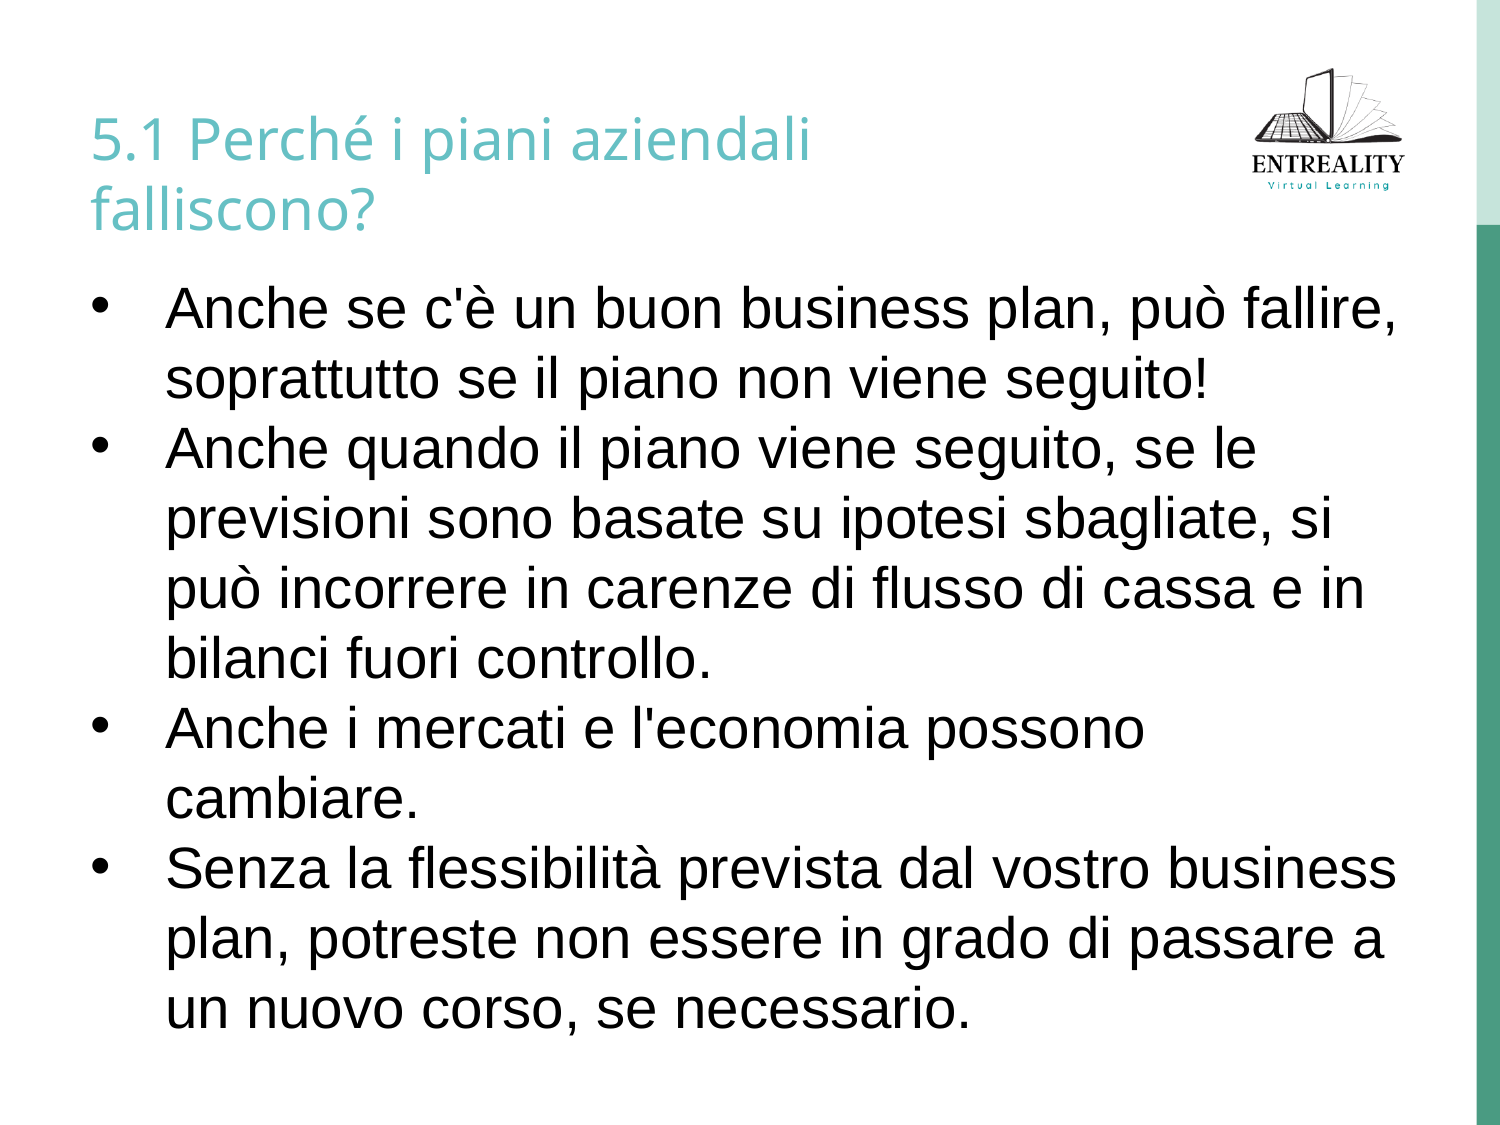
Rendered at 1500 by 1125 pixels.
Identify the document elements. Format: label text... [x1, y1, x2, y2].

title 5.1 Perché i piani aziendali falliscono? [75, 25, 1025, 250]
text_box Anche se c'è un buon business plan, può fallire, soprattutto se il piano non viene seguito! Anche quando il piano viene seguito, se le previsioni sono basate su ipotesi sbagliate, si può incorrere in carenze di flusso di cassa e in bilanci fuori controllo. Anche i mercati e l'economia possono cambiare. Senza la flessibilità prevista dal vostro business plan, potreste non essere in grado di passare a un nuovo corso, se necessario. [74, 262, 1425, 1048]
picture [1198, 0, 1458, 259]
